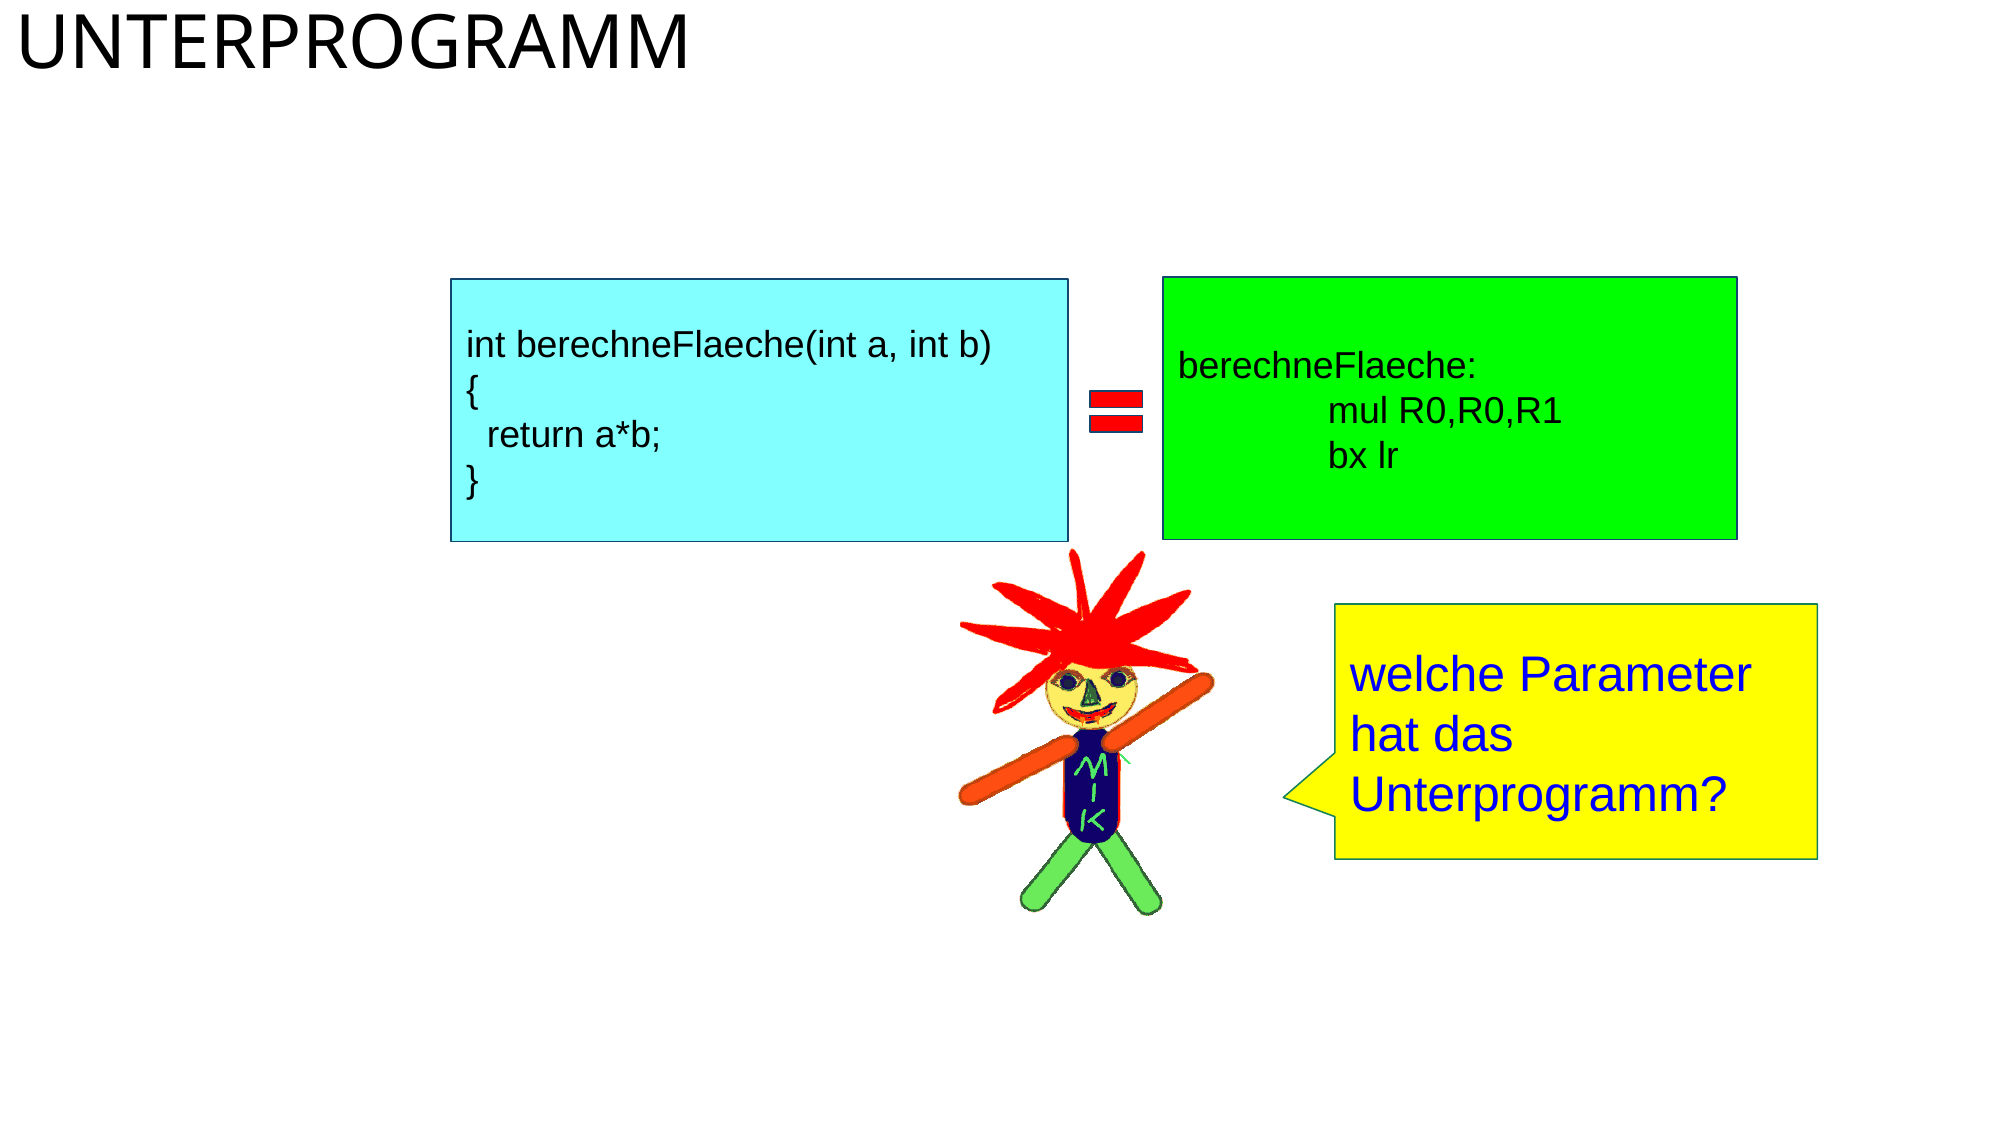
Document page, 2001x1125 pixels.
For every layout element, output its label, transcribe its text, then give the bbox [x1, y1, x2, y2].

text_box berechneFlaeche: mul R0,R0,R1 bx lr [1162, 276, 1738, 540]
picture [931, 539, 1232, 925]
text_box int berechneFlaeche(int a, int b) { return a*b; } [450, 278, 1068, 542]
text_box welche Parameter hat das Unterprogramm? [1283, 604, 1818, 860]
text_box [1090, 415, 1143, 432]
title UNTERPROGRAMM [0, 7, 772, 83]
text_box [1090, 390, 1143, 408]
